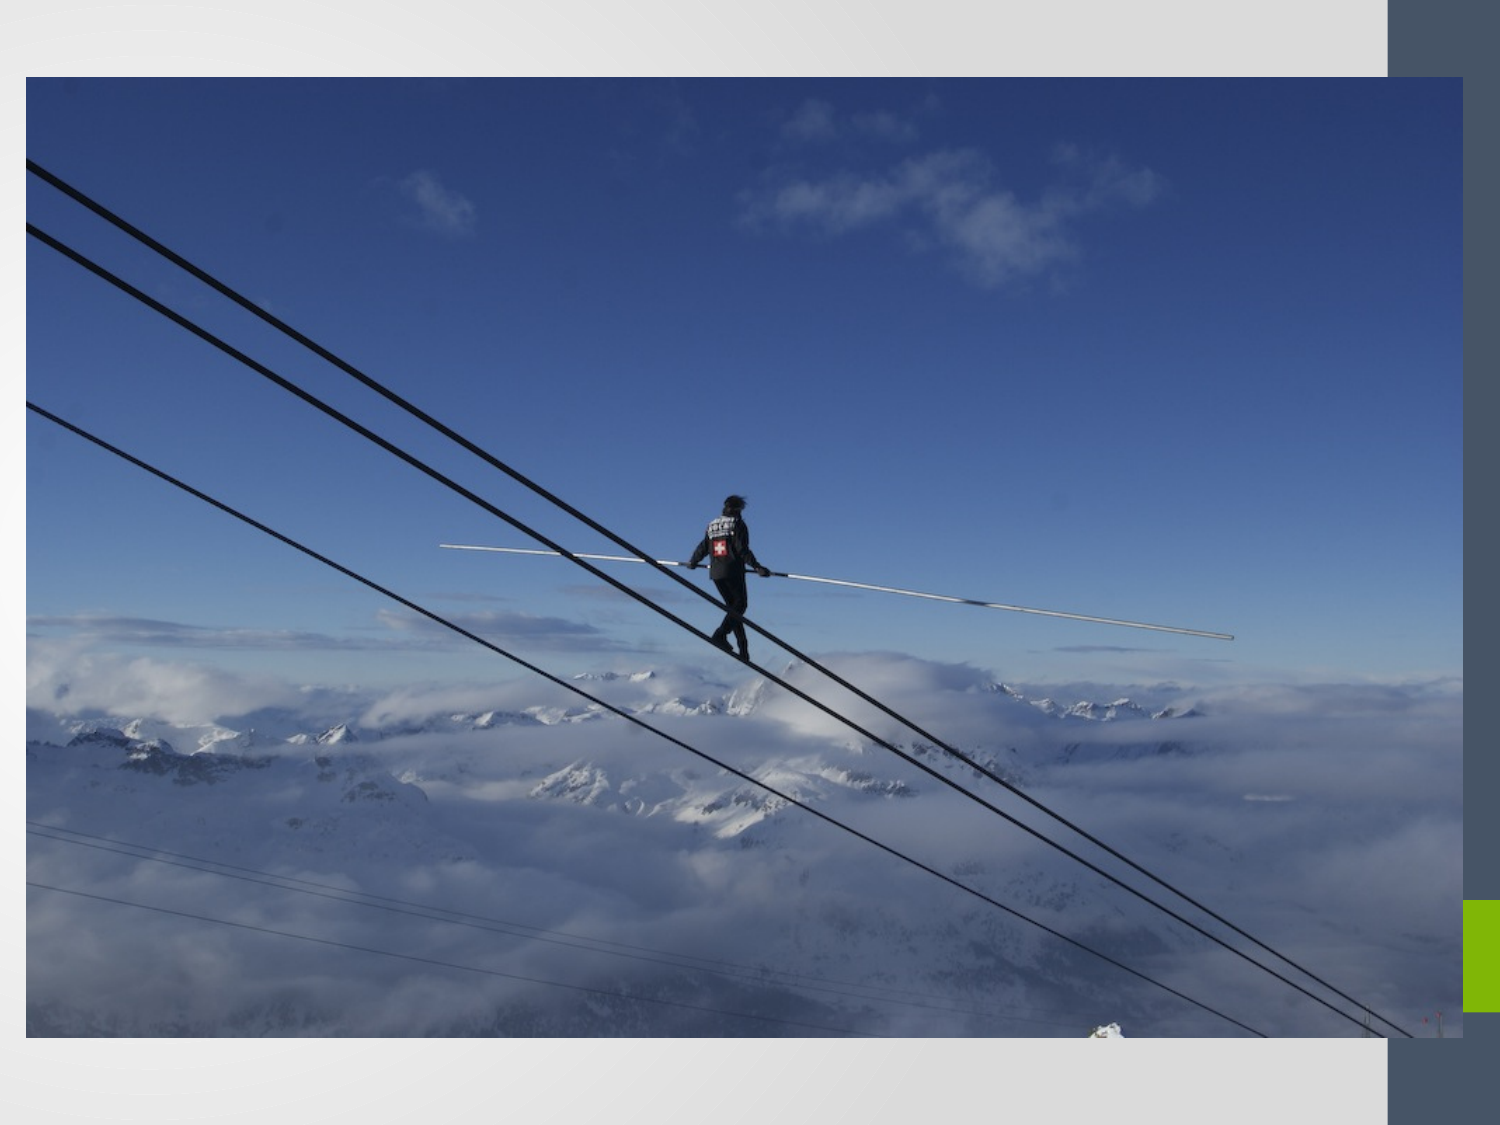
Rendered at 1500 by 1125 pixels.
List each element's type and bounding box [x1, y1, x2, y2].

picture [25, 76, 1463, 1039]
